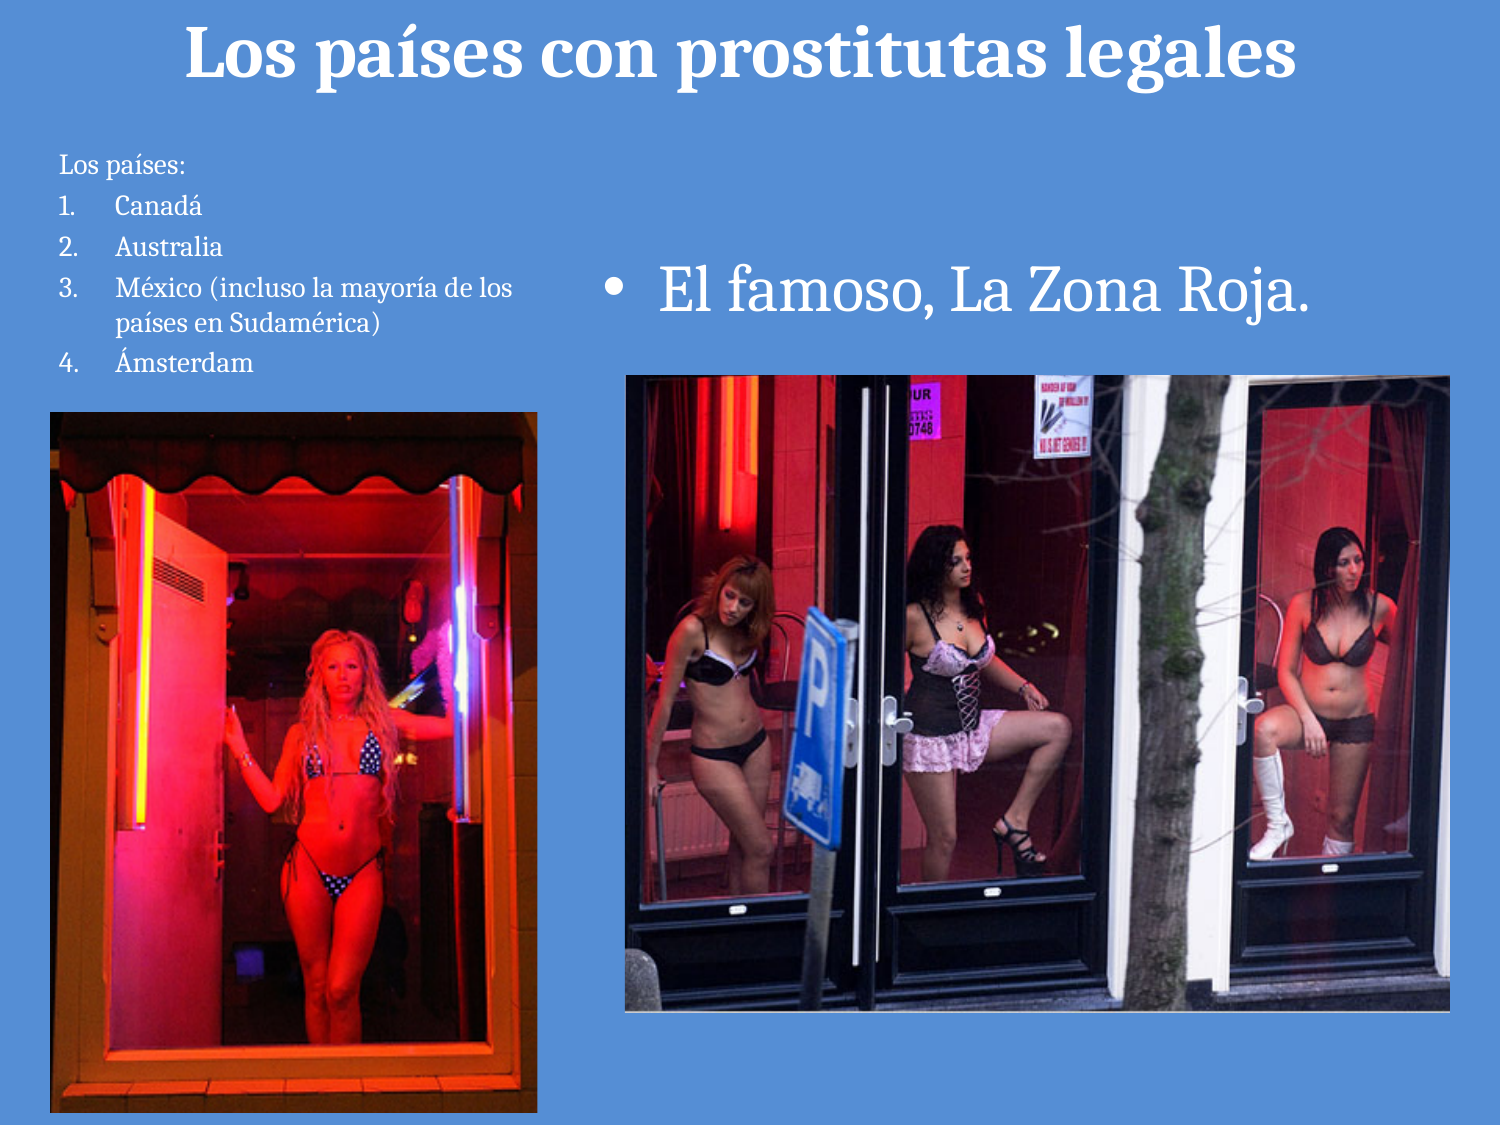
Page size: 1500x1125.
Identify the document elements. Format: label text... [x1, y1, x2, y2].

picture [624, 374, 1451, 1013]
list El famoso, La Zona Roja. [587, 237, 1426, 388]
list Los países: Canadá Australia México (incluso la mayoría de los países en Sudamérica) Ámsterdam [43, 137, 538, 413]
title Los países con prostitutas legales [74, 1, 1426, 101]
picture [49, 412, 538, 1113]
